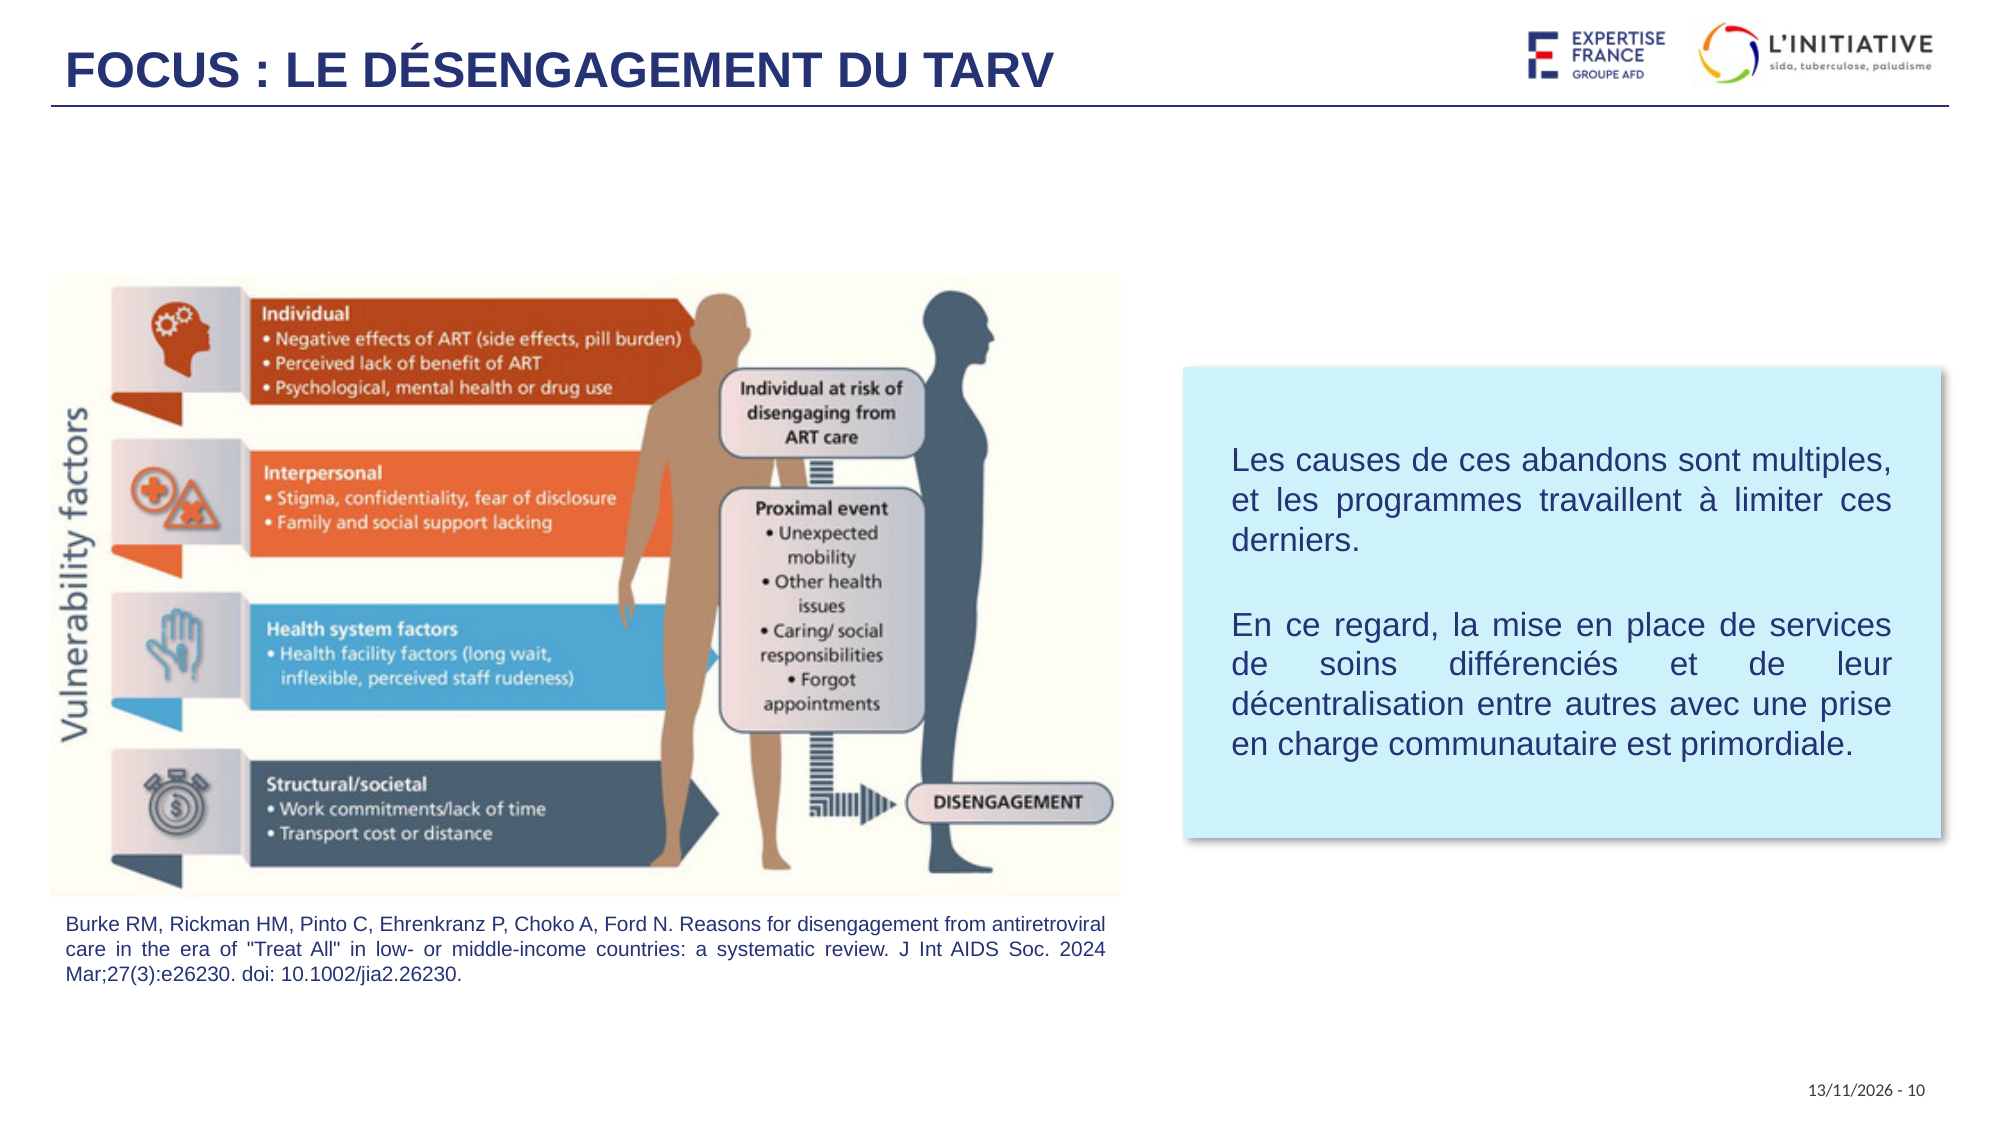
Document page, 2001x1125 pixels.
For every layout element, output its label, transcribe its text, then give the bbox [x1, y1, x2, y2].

title Focus : le désengagement du tarv [50, 15, 1950, 106]
picture [50, 275, 1121, 897]
text_box Burke RM, Rickman HM, Pinto C, Ehrenkranz P, Choko A, Ford N. Reasons for disengagement from antiretroviral care in the era of "Treat All" in low- or middle-income countries: a systematic review. J Int AIDS Soc. 2024 Mar;27(3):e26230. doi: 10.1002/jia2.26230. [50, 903, 1121, 994]
text_box [1183, 367, 1941, 838]
picture [1514, 0, 1956, 106]
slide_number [742, 1058, 1940, 1119]
list Les causes de ces abandons sont multiples, et les programmes travaillent à limiter ces derniers. En ce regard, la mise en place de services de soins différenciés et de leur décentralisation entre autres avec une prise en charge communautaire est primordiale. [1216, 430, 1909, 775]
